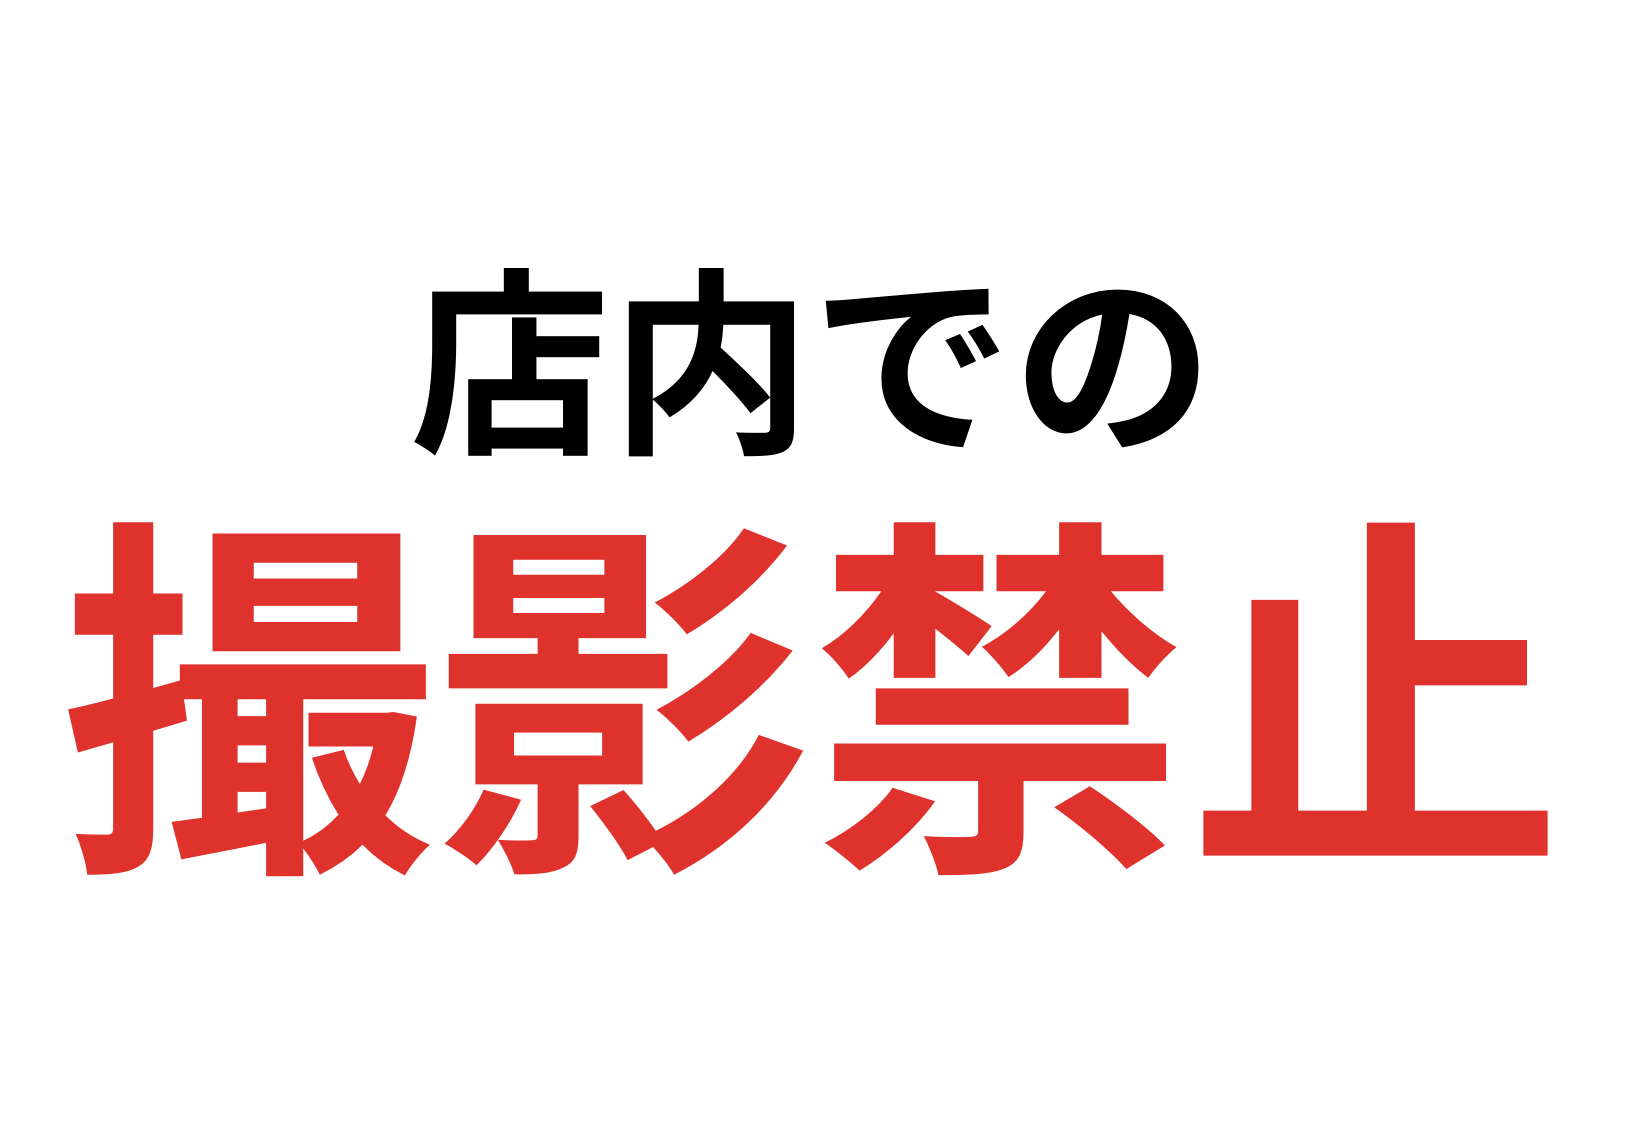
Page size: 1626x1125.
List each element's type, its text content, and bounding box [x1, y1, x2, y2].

text_box 店内での [44, 230, 1581, 459]
text_box 撮影禁止 [0, 459, 1625, 925]
